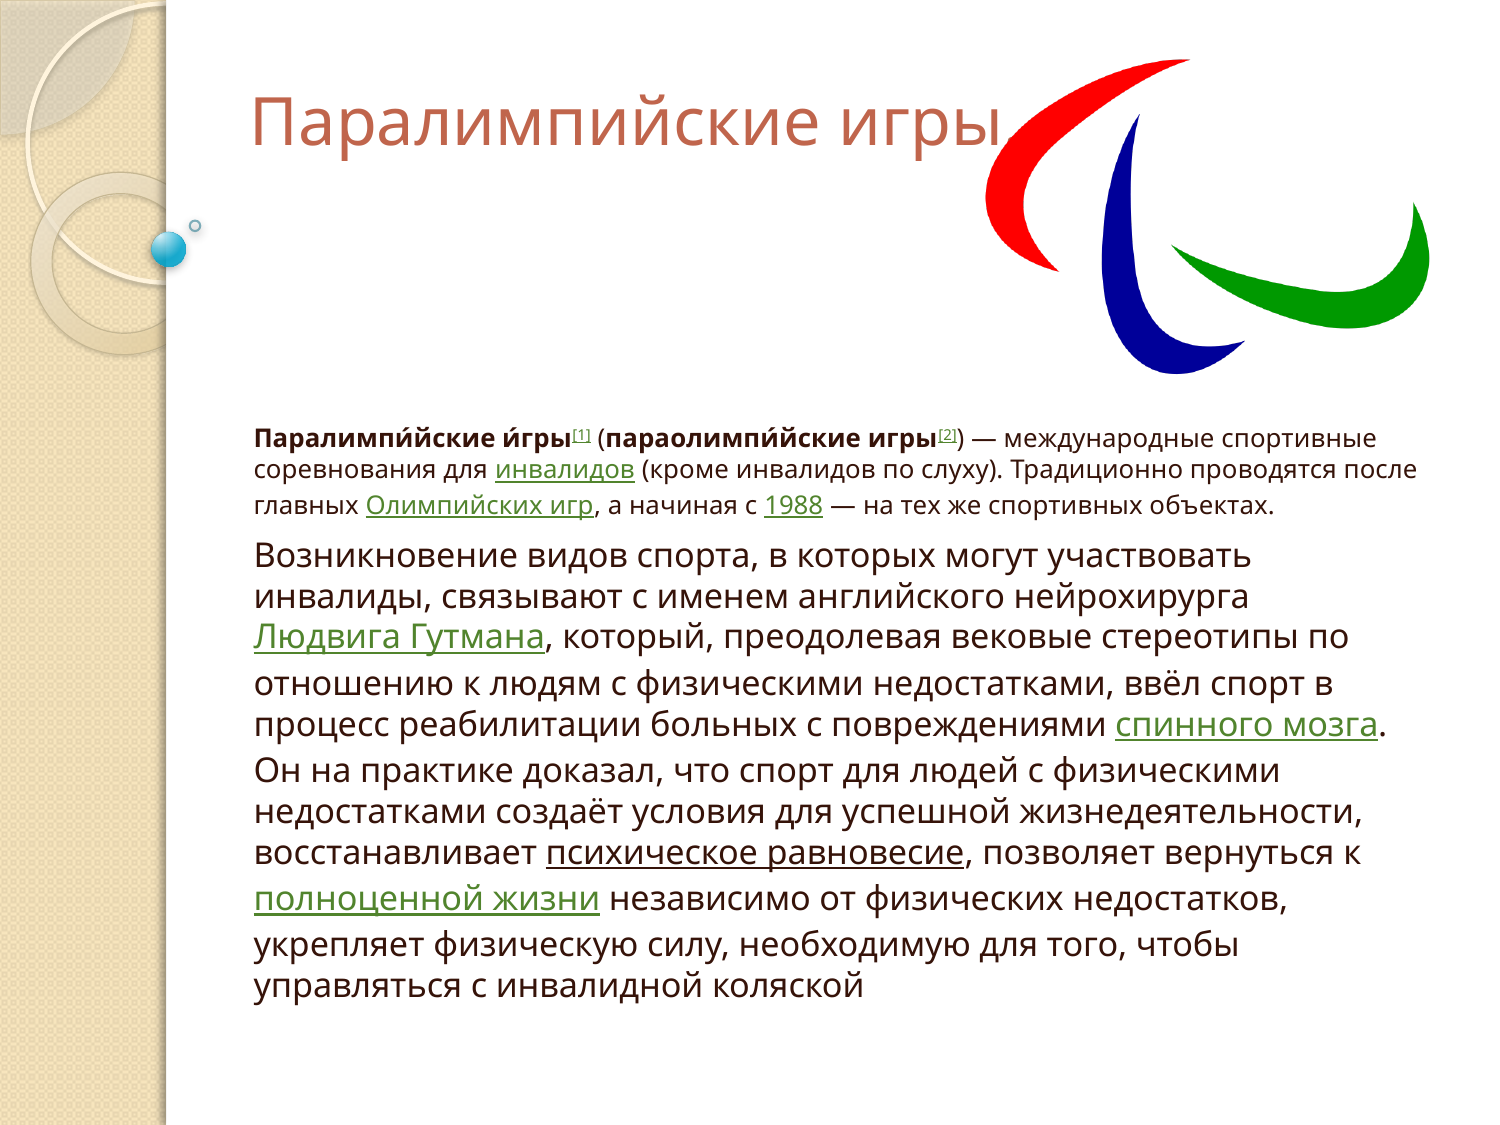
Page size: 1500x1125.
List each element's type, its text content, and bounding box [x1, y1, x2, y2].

picture [972, 46, 1442, 387]
title Паралимпийские игры. [234, 59, 965, 247]
subtitle Паралимпи́йские и́гры[1] (параолимпи́йские игры[2]) — международные спортивные соревнования для инвалидов (кроме инвалидов по слуху). Традиционно проводятся после главных Олимпийских игр, а начиная с 1988 — на тех же спортивных объектах. Возникновение видов спорта, в которых могут участвовать инвалиды, связывают с именем английского нейрохирурга Людвига Гутмана, который, преодолевая вековые стереотипы по отношению к людям с физическими недостатками, ввёл спорт в процесс реабилитации больных с повреждениями спинного мозга. Он на практике доказал, что спорт для людей с физическими недостатками создаёт условия для успешной жизнедеятельности, восстанавливает психическое равновесие, позволяет вернуться к полноценной жизни независимо от физических недостатков, укрепляет физическую силу, необходимую для того, чтобы управляться с инвалидной коляской [234, 421, 1450, 1020]
